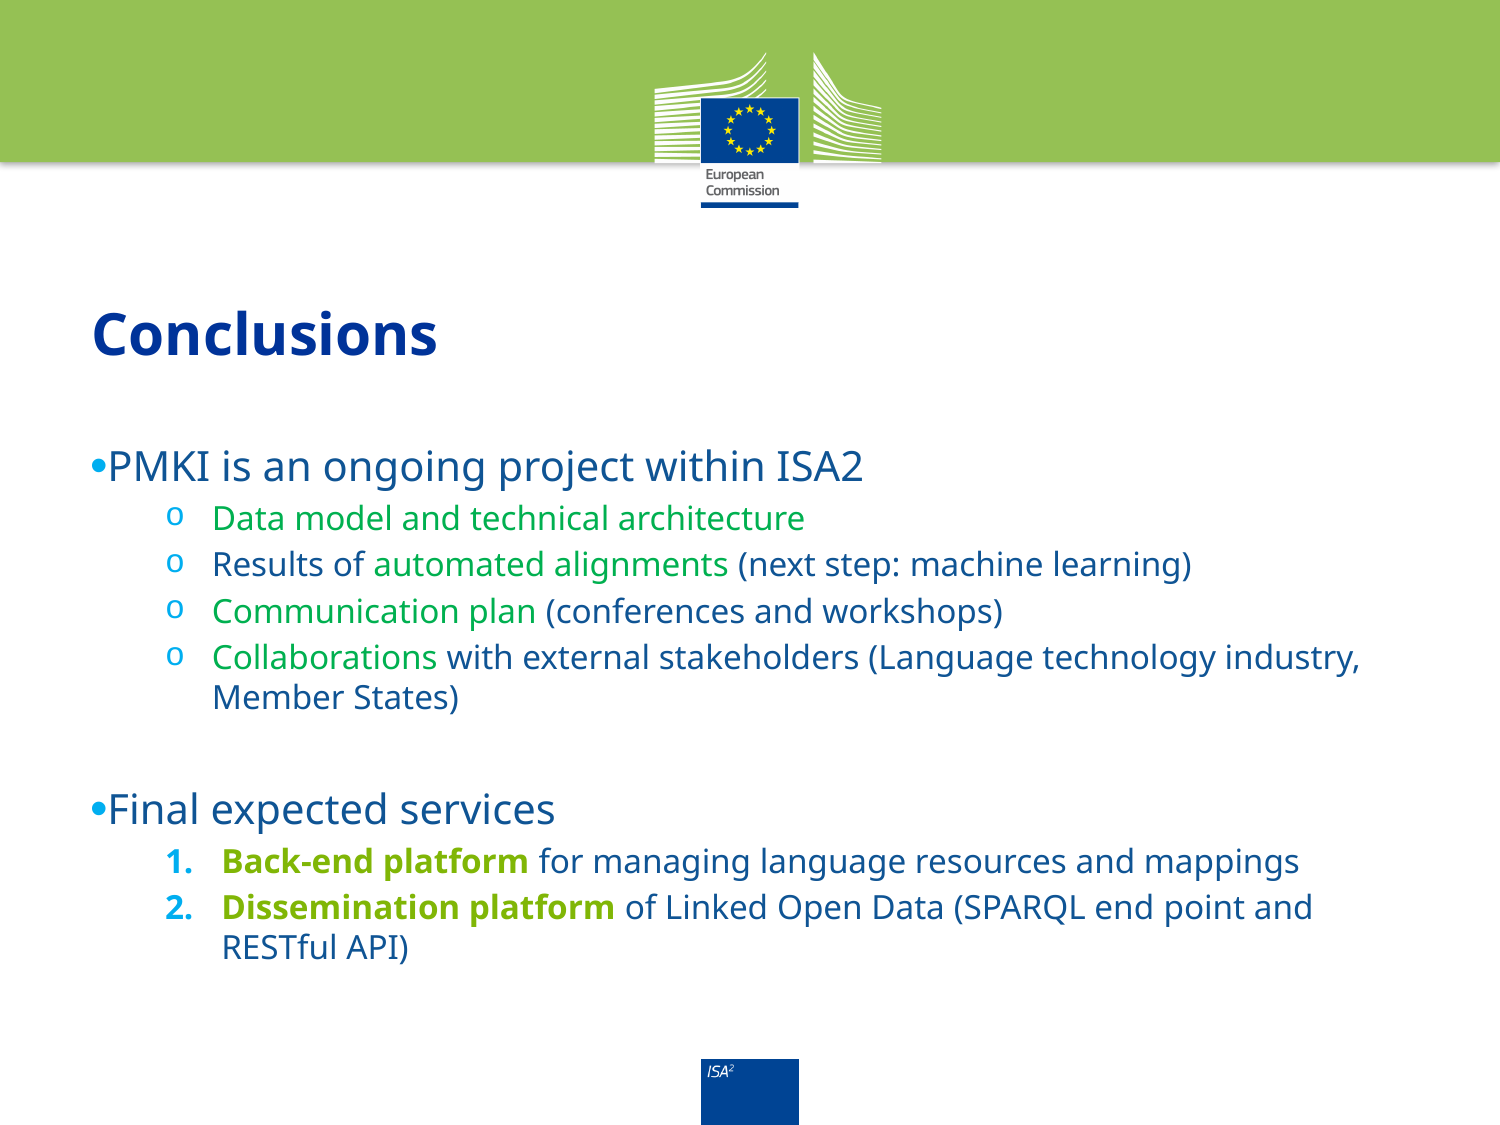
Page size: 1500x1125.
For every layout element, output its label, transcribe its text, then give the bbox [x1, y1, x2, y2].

list PMKI is an ongoing project within ISA2 Data model and technical architecture Results of automated alignments (next step: machine learning) Communication plan (conferences and workshops) Collaborations with external stakeholders (Language technology industry, Member States) Final expected services Back-end platform for managing language resources and mappings Dissemination platform of Linked Open Data (SPARQL end point and RESTful API) [74, 432, 1448, 1024]
title Conclusions [76, 255, 1428, 410]
picture [701, 1059, 799, 1125]
picture [607, 7, 892, 208]
